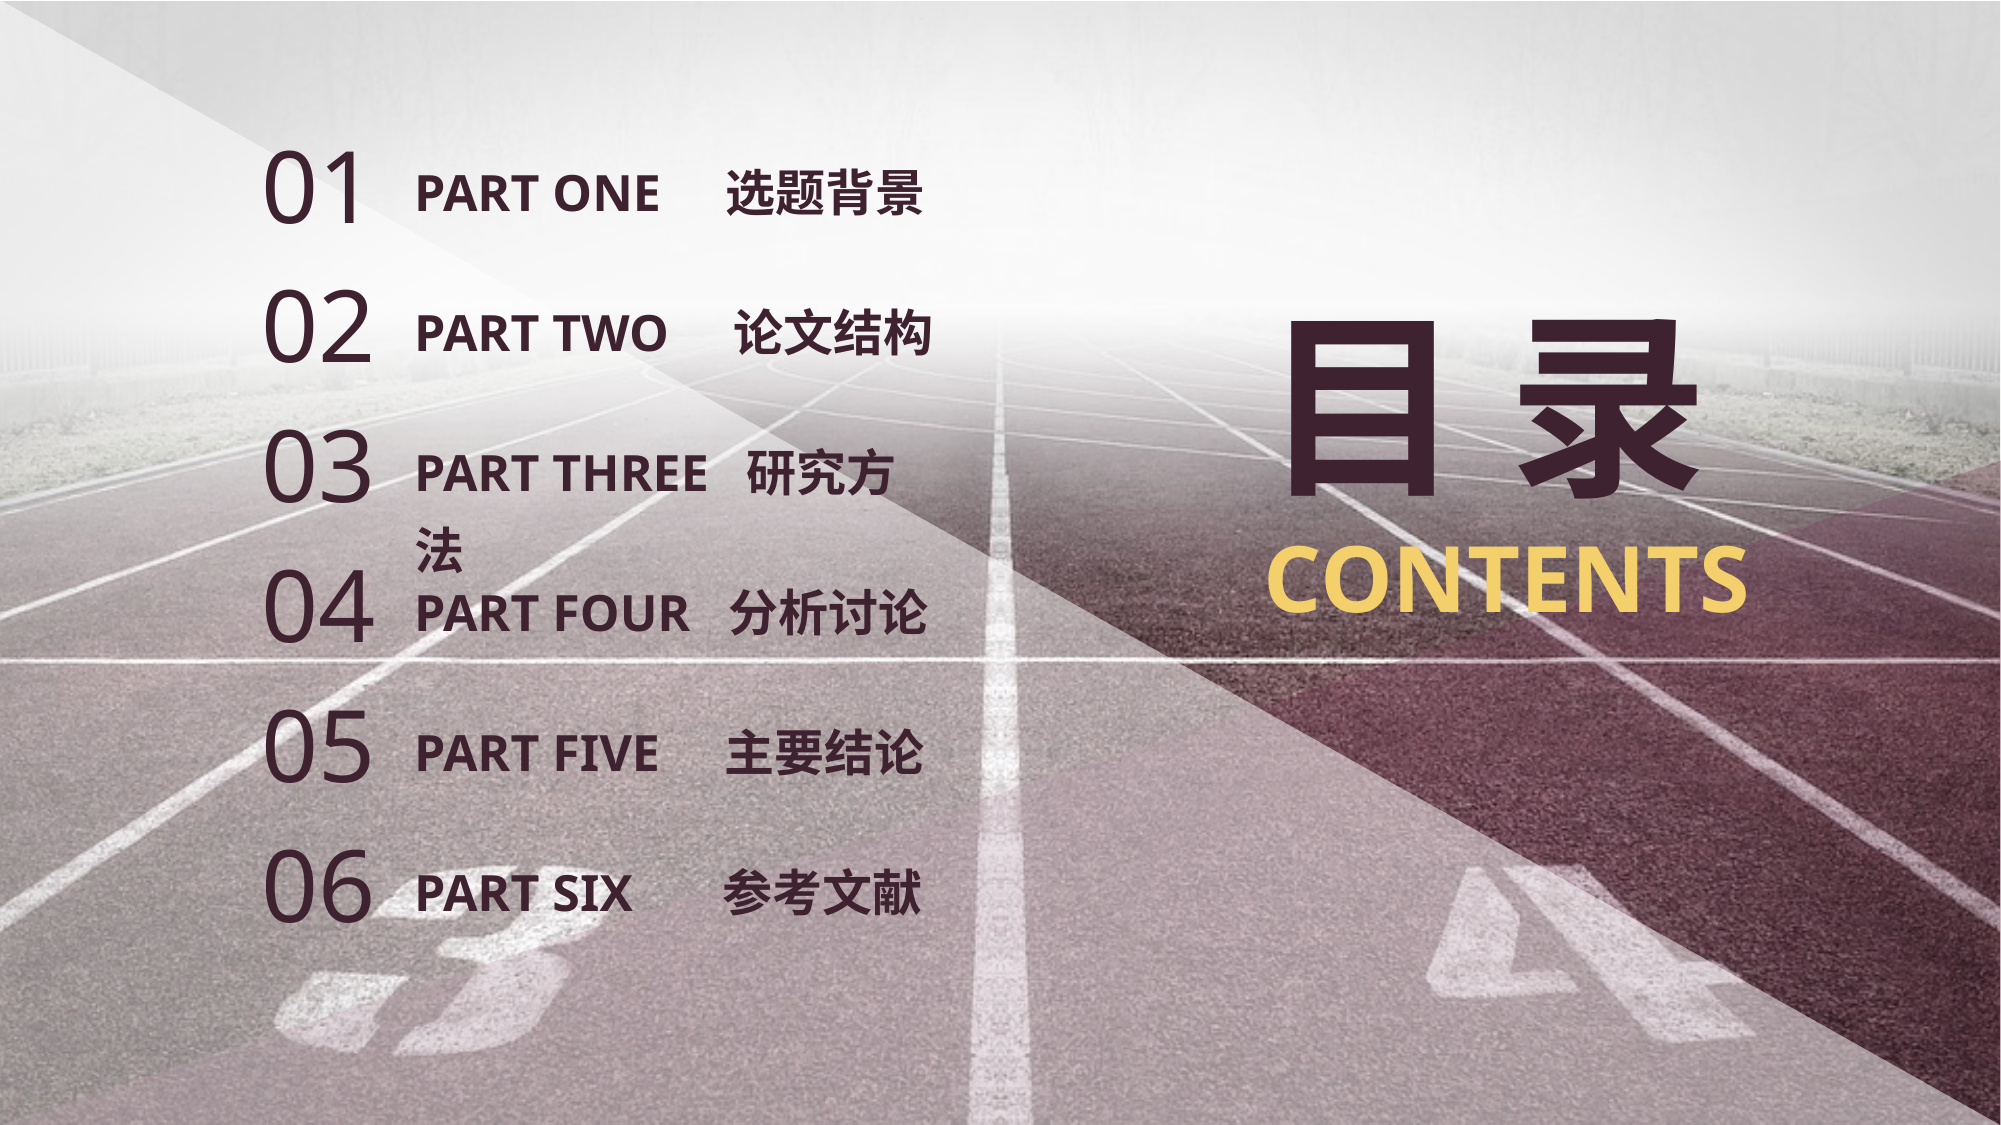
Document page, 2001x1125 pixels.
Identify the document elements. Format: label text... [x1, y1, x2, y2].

picture [4, 1, 2001, 707]
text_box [247, 535, 959, 672]
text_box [247, 675, 959, 812]
text_box 目 录 CONTENTS [1248, 273, 1765, 639]
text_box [247, 815, 959, 952]
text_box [247, 395, 959, 532]
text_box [247, 255, 959, 392]
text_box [247, 115, 959, 253]
